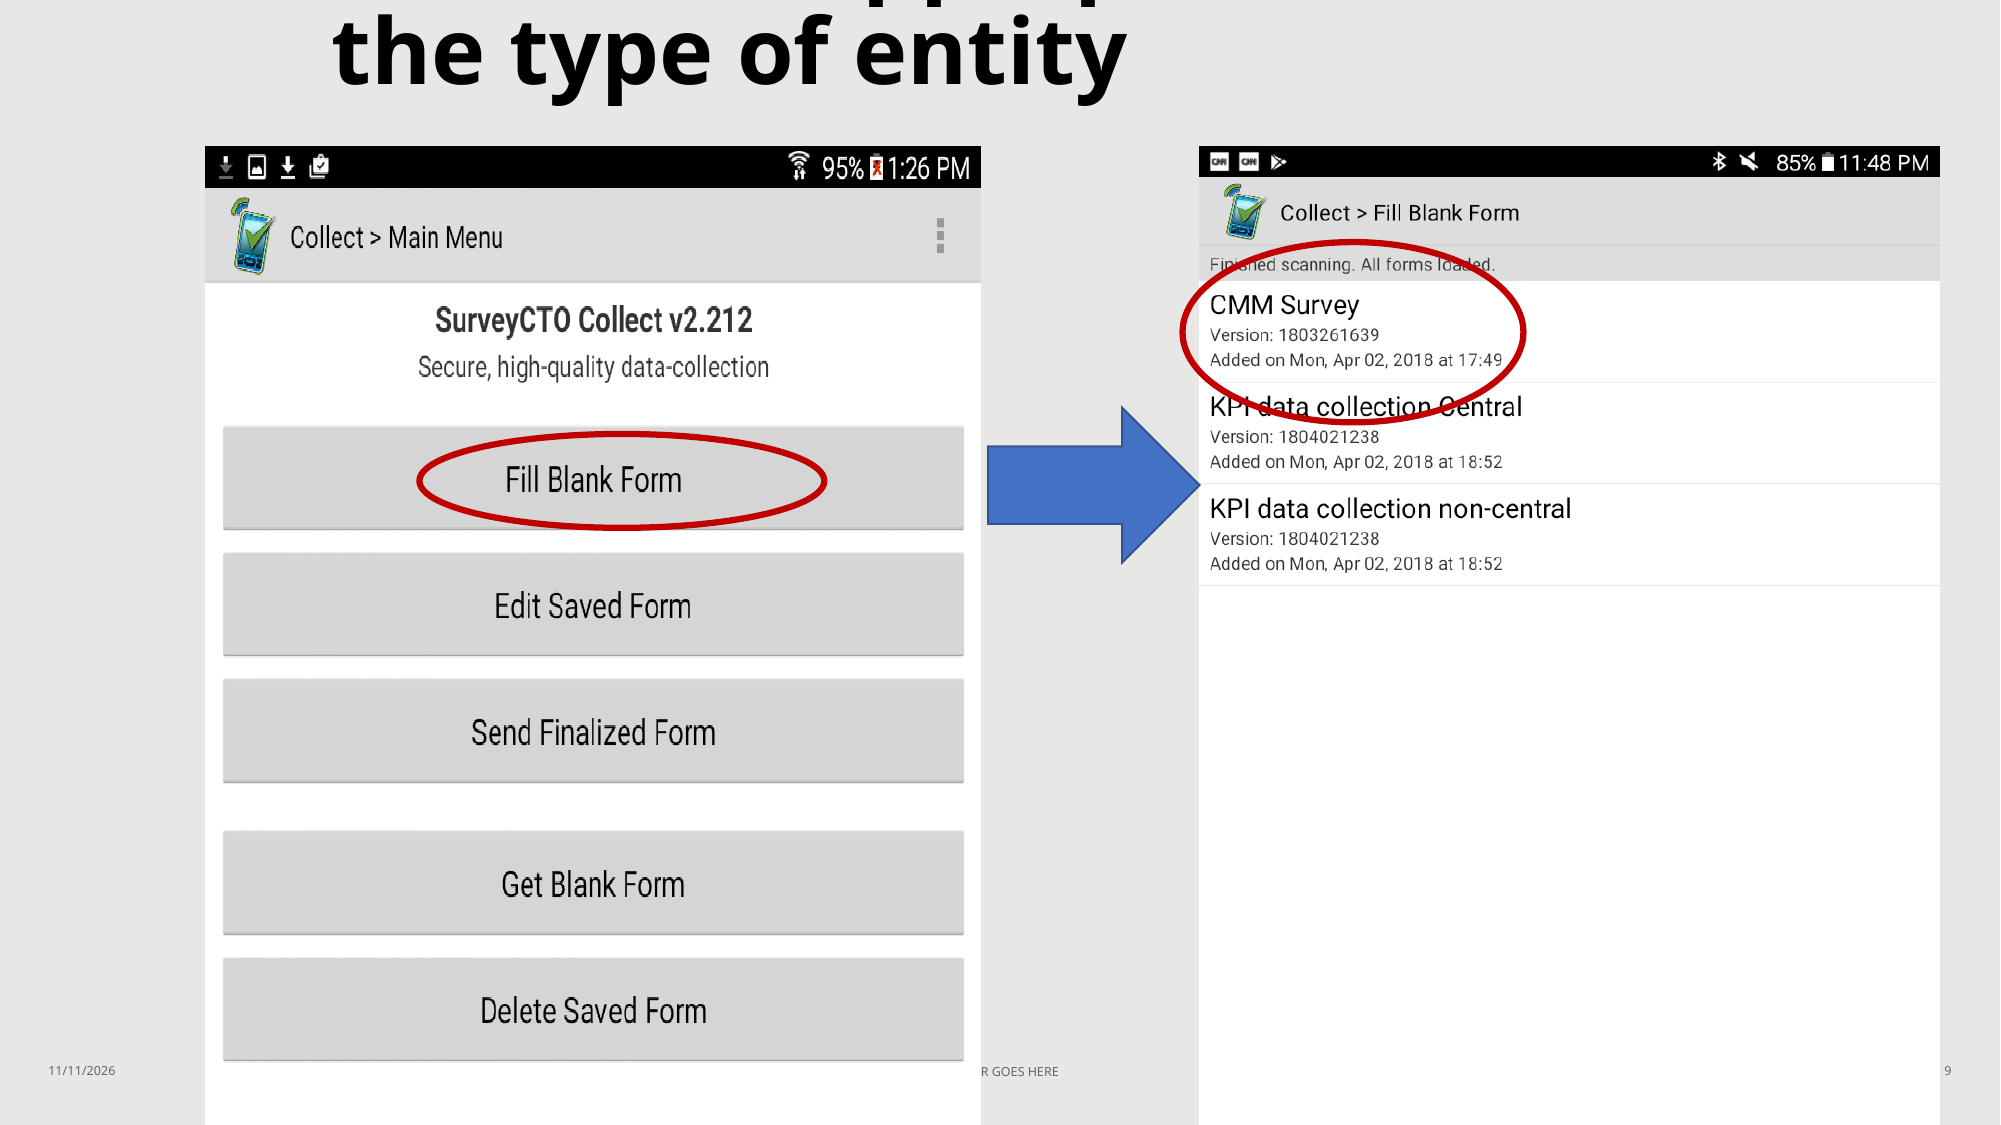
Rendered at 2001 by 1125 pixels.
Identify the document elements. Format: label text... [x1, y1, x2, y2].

picture [1199, 146, 1940, 1125]
slide_number 9 [1940, 1053, 1967, 1089]
text_box [1181, 292, 1199, 373]
text_box [987, 405, 1199, 565]
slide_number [33, 1053, 205, 1089]
picture [205, 146, 981, 1125]
footer FOOTER GOES HERE [981, 1053, 1199, 1089]
title Select the appropriate form for the type of entity [316, 0, 1922, 112]
